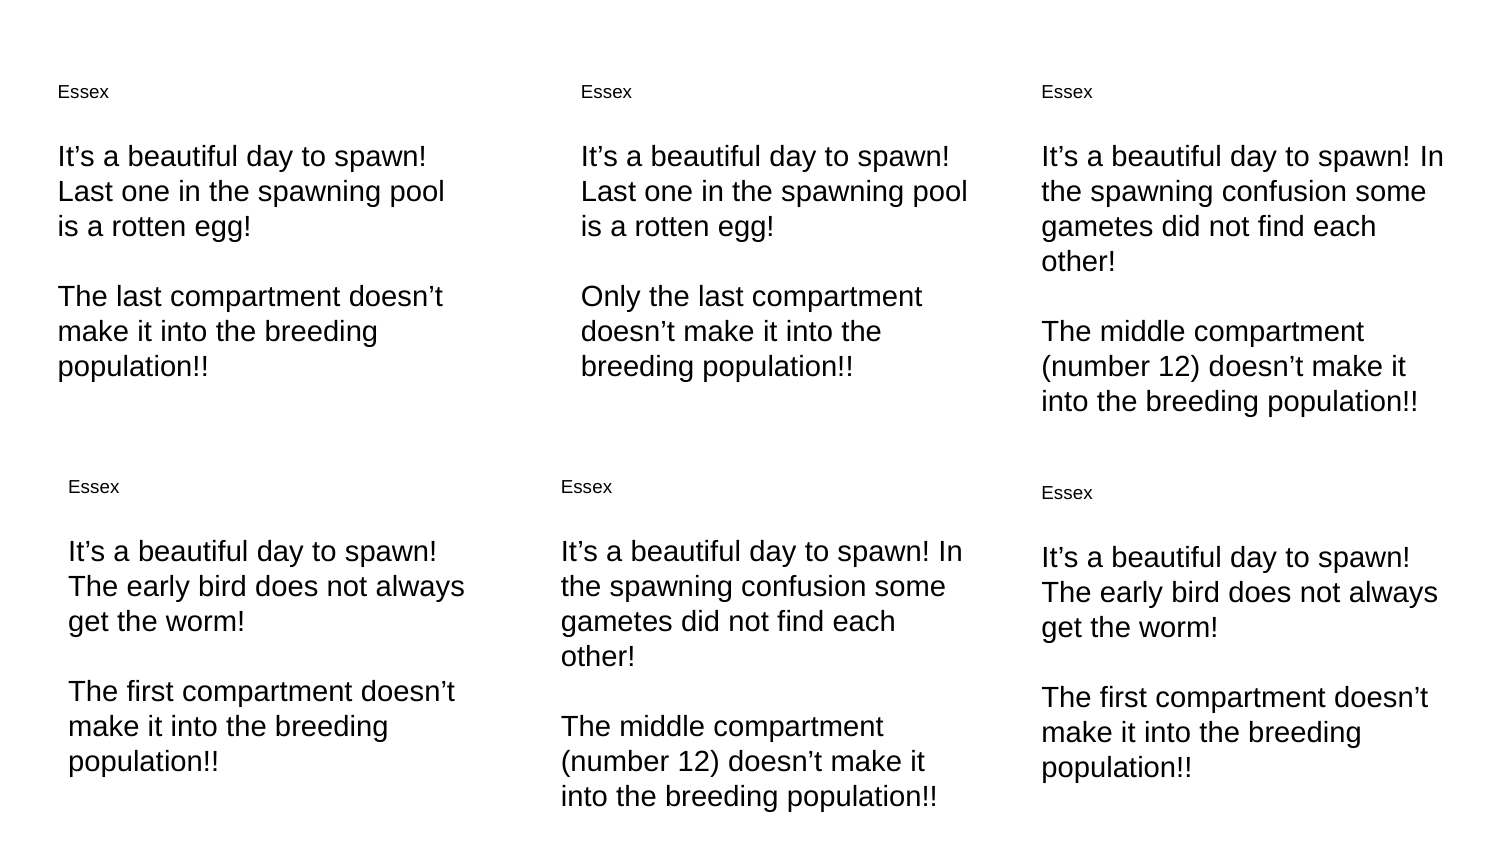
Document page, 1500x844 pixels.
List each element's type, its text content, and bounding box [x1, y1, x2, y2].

text_box Essex It’s a beautiful day to spawn! The early bird does not always get the worm! The first compartment doesn’t make it into the breeding population!! [1026, 465, 1469, 704]
text_box Essex It’s a beautiful day to spawn! Last one in the spawning pool is a rotten egg! Only the last compartment doesn’t make it into the breeding population!! [565, 65, 1008, 303]
text_box Essex It’s a beautiful day to spawn! The early bird does not always get the worm! The first compartment doesn’t make it into the breeding population!! [53, 460, 496, 698]
text_box Essex It’s a beautiful day to spawn! Last one in the spawning pool is a rotten egg! The last compartment doesn’t make it into the breeding population!! [42, 65, 485, 303]
text_box Essex It’s a beautiful day to spawn! In the spawning confusion some gametes did not find each other! The middle compartment (number 12) doesn’t make it into the breeding population!! [545, 460, 988, 698]
text_box Essex It’s a beautiful day to spawn! In the spawning confusion some gametes did not find each other! The middle compartment (number 12) doesn’t make it into the breeding population!! [1026, 65, 1469, 303]
